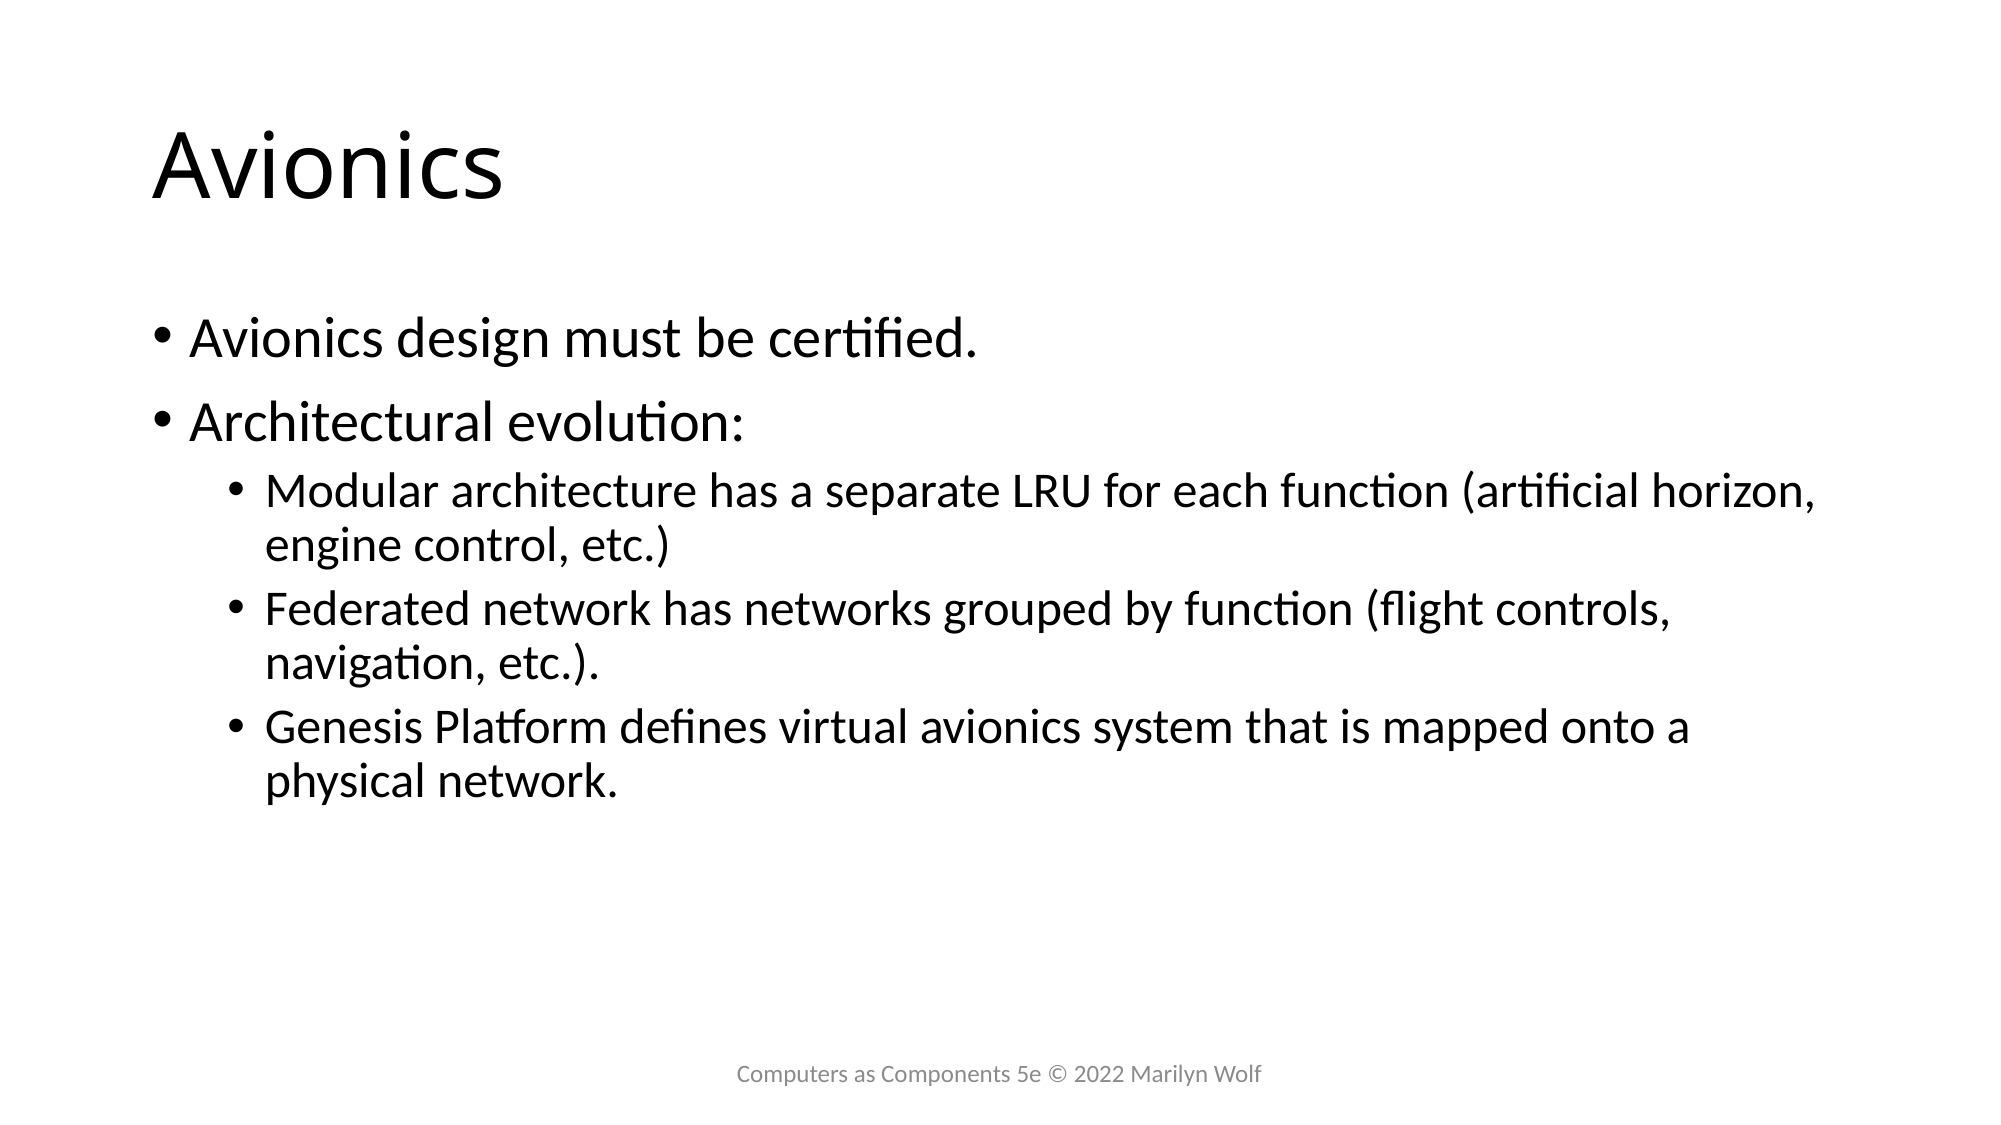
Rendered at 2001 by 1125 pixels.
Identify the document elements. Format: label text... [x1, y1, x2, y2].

title Avionics [137, 59, 1863, 278]
list Avionics design must be certified. Architectural evolution: Modular architecture has a separate LRU for each function (artificial horizon, engine control, etc.) Federated network has networks grouped by function (flight controls, navigation, etc.). Genesis Platform defines virtual avionics system that is mapped onto a physical network. [137, 299, 1863, 1014]
footer Computers as Components 5e © 2022 Marilyn Wolf [662, 1042, 1338, 1103]
